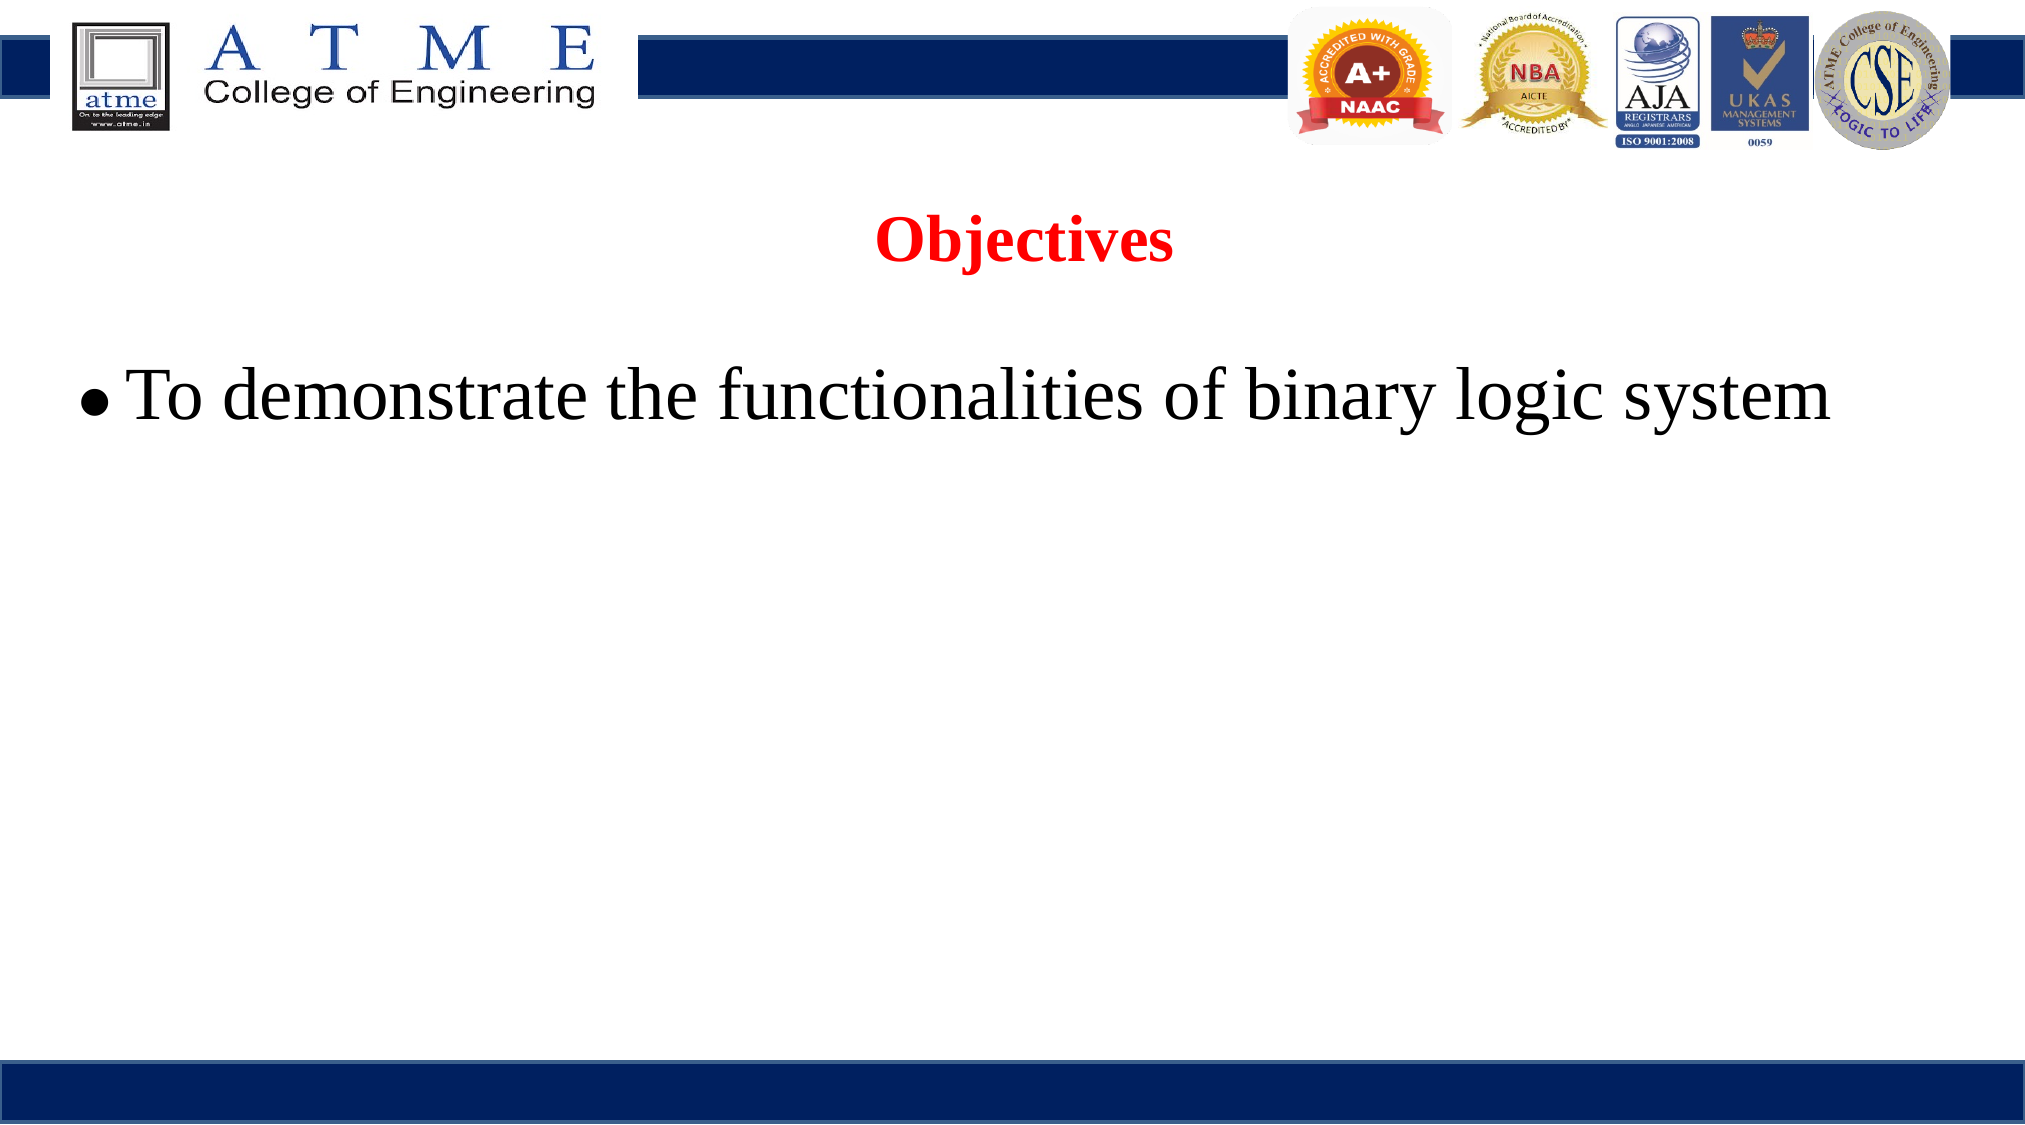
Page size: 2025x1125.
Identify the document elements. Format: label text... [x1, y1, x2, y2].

picture [1287, 6, 1813, 150]
picture [1814, 9, 1951, 151]
text_box Objectives ● To demonstrate the functionalities of binary logic system [62, 187, 1988, 443]
picture [50, 0, 638, 150]
